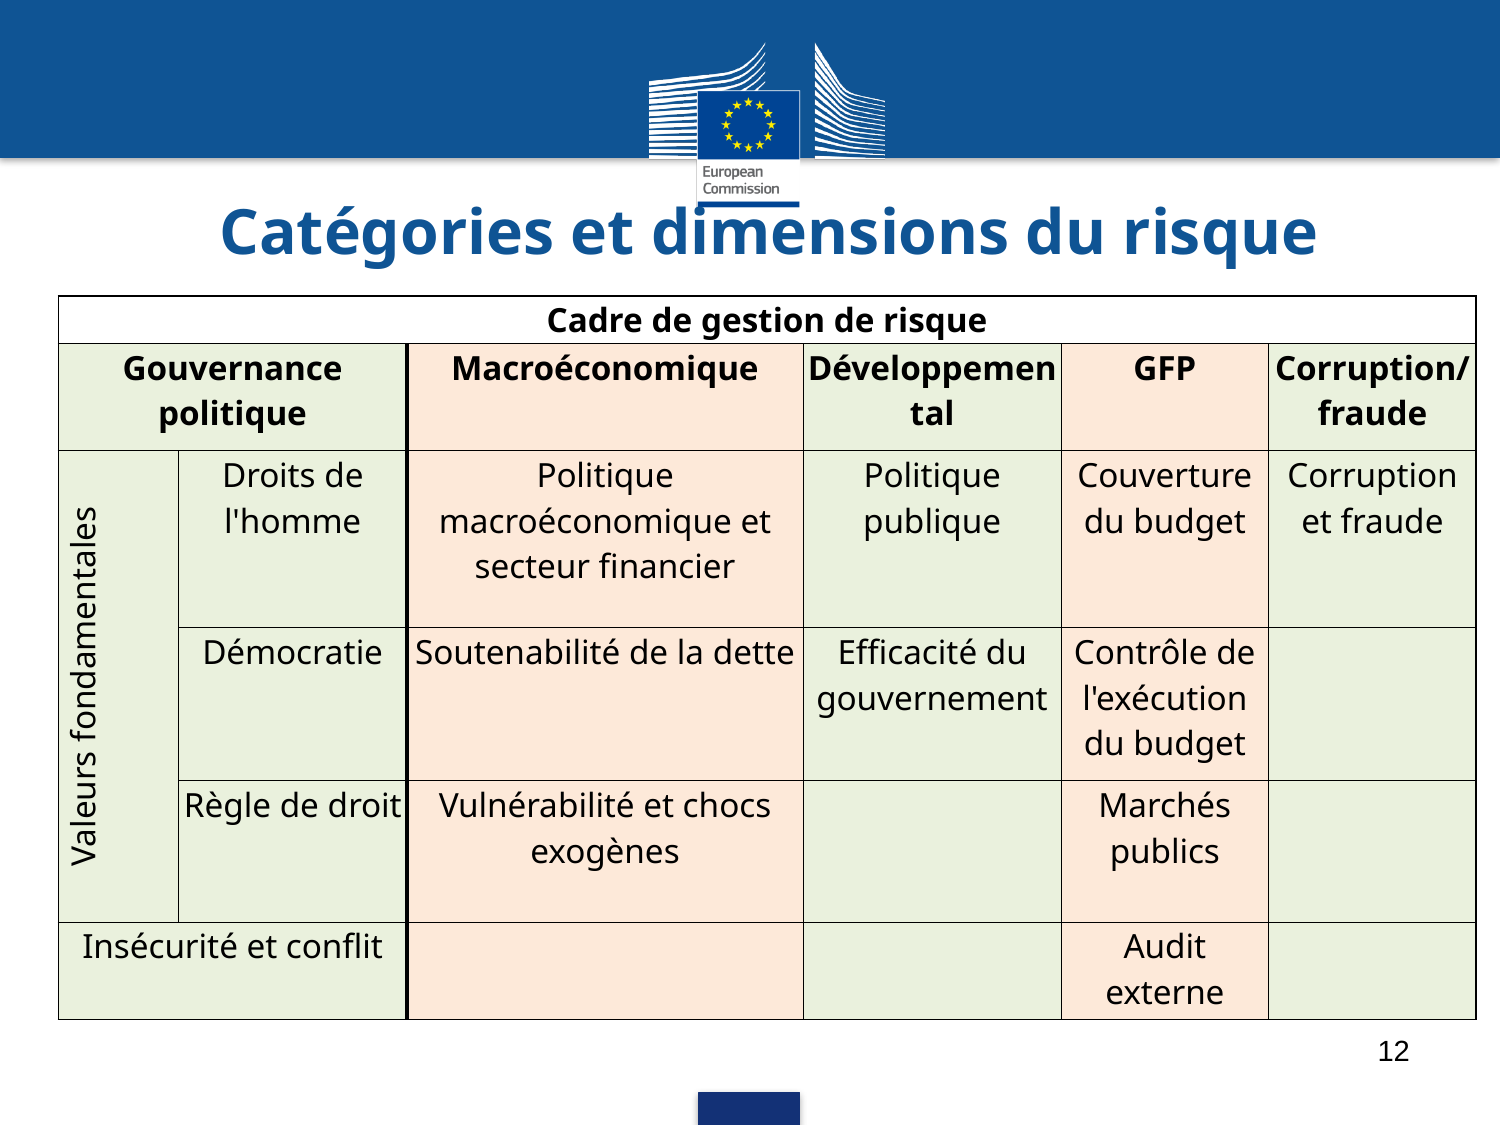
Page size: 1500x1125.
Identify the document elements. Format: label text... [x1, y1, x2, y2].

table_cell Politique macroéconomique et secteur financier [409, 451, 803, 627]
table_cell [1269, 628, 1475, 780]
table_cell Efficacité du gouvernement [804, 628, 1061, 780]
table_cell Valeurs fondamentales [59, 451, 178, 922]
table_cell Règle de droit [179, 781, 405, 922]
table_cell [409, 923, 803, 1019]
table_cell Développemental [804, 344, 1061, 450]
table_cell [1269, 781, 1475, 922]
table_header Cadre de gestion de risque [59, 297, 1475, 343]
table_cell Corruption et fraude [1269, 451, 1475, 627]
table_cell Marchés publics [1062, 781, 1268, 922]
table_cell Soutenabilité de la dette [409, 628, 803, 780]
table_cell Gouvernance politique [59, 344, 405, 450]
table_cell Macroéconomique [409, 344, 803, 450]
table_cell Vulnérabilité et chocs exogènes [409, 781, 803, 922]
table_cell [1269, 923, 1475, 1019]
table_cell GFP [1062, 344, 1268, 450]
table_cell Couverture du budget [1062, 451, 1268, 627]
table_cell [804, 923, 1061, 1019]
slide_number 12 [1074, 1024, 1426, 1103]
table_cell Corruption/ fraude [1269, 344, 1475, 450]
table_cell Politique publique [804, 451, 1061, 627]
table_cell Audit externe [1062, 923, 1268, 1019]
table_cell [804, 781, 1061, 922]
title Catégories et dimensions du risque [64, 152, 1416, 295]
picture [649, 42, 885, 152]
table_cell Insécurité et conflit [59, 923, 405, 1019]
table_cell Droits de l'homme [179, 451, 405, 627]
table_cell Démocratie [179, 628, 405, 780]
table_cell Contrôle de l'exécution du budget [1062, 628, 1268, 780]
